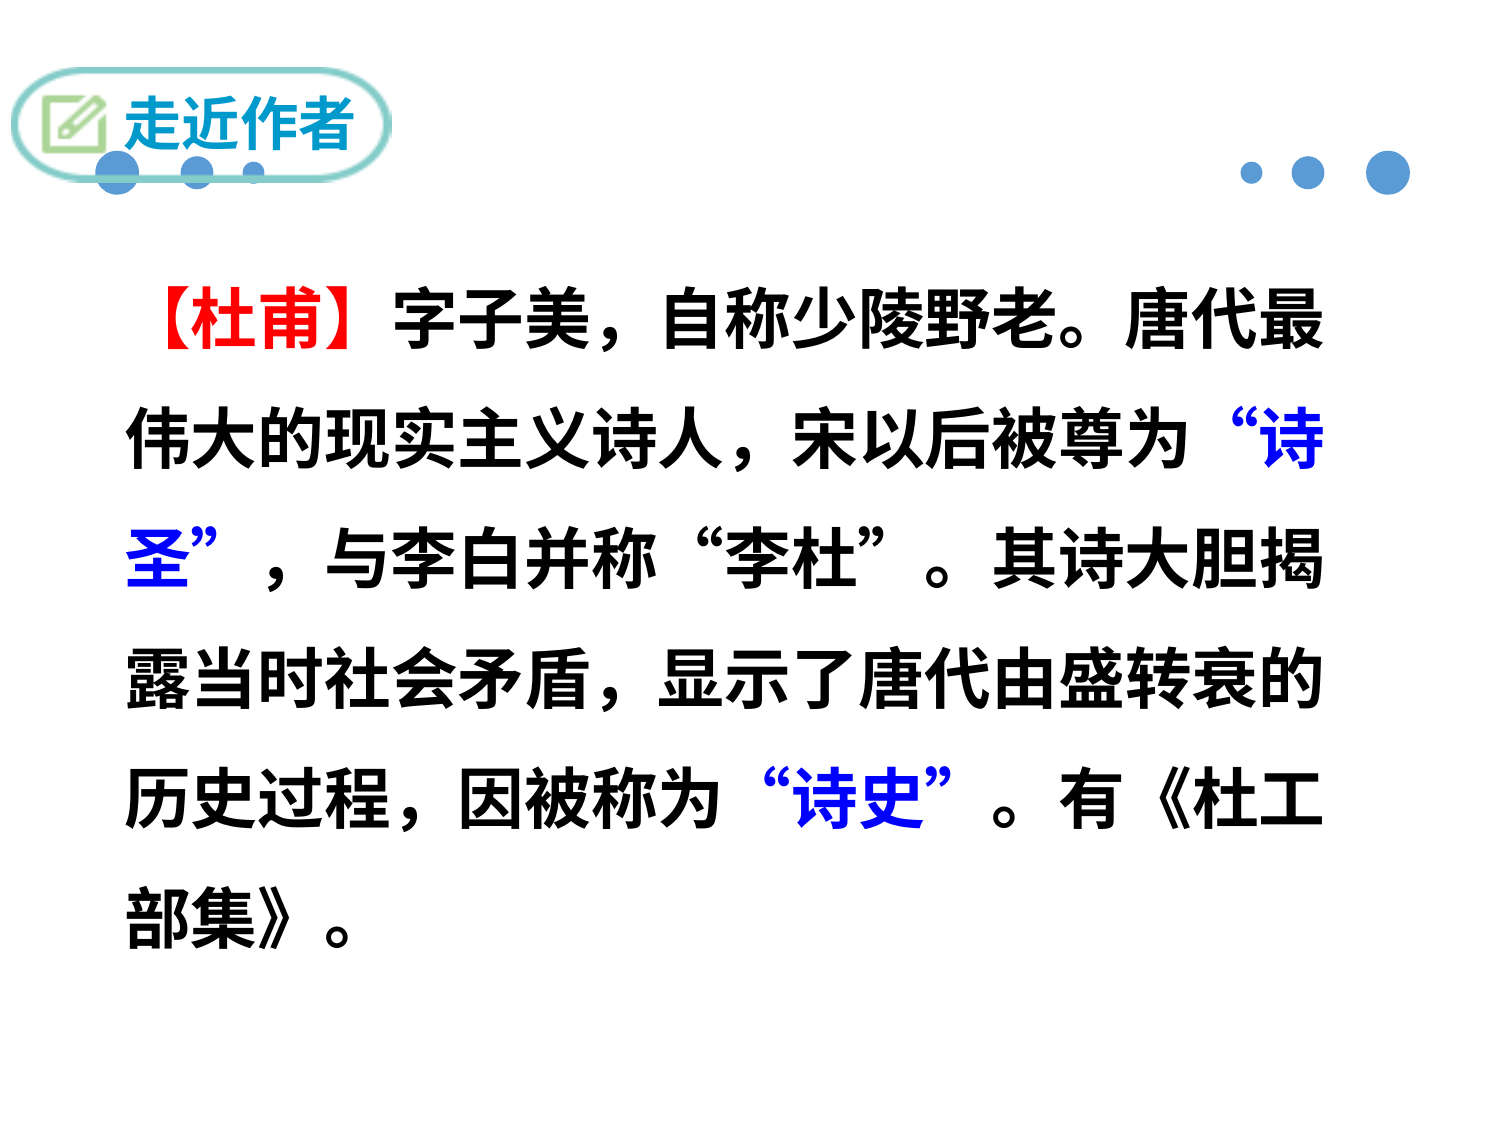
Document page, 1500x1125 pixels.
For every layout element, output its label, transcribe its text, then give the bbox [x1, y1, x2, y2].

text_box 【杜甫】字子美，自称少陵野老。唐代最伟大的现实主义诗人，宋以后被尊为“诗圣”，与李白并称“李杜”。其诗大胆揭露当时社会矛盾，显示了唐代由盛转衰的历史过程，因被称为“诗史”。有《杜工部集》。 [109, 229, 1391, 964]
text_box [11, 67, 392, 183]
